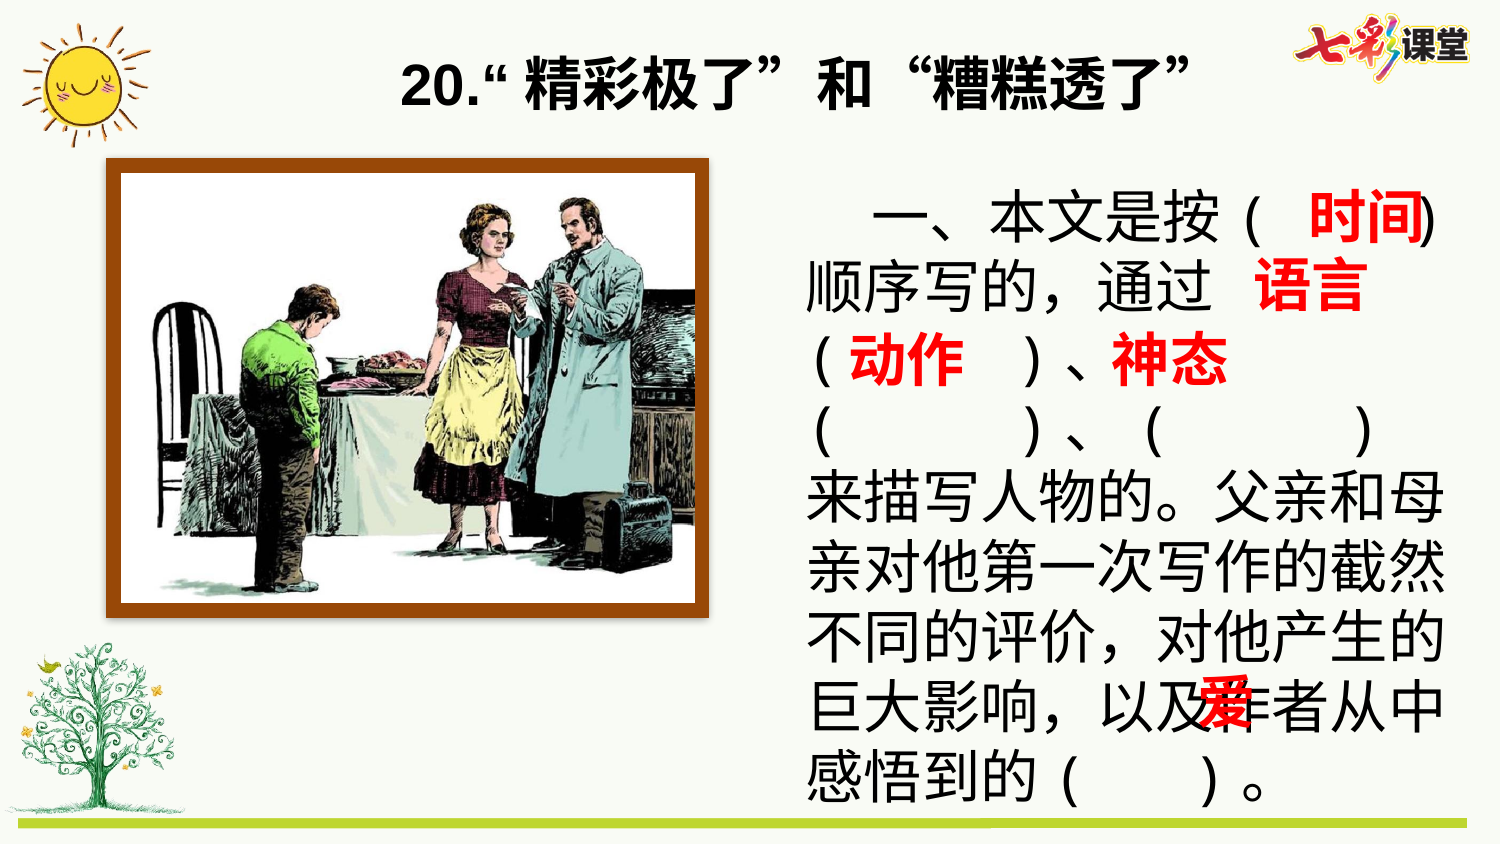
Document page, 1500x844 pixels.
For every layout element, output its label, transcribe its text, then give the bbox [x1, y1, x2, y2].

picture [1291, 9, 1472, 87]
text_box 一、本文是按( )顺序写的，通过( )、( )、( )来描写人物的。父亲和母亲对他第一次写作的截然不同的评价，对他产生的巨大影响，以及作者从中感悟到的( )。 [790, 172, 1462, 818]
text_box 20.“精彩极了”和“糟糕透了” [385, 39, 1239, 124]
text_box 动作 [833, 315, 1001, 401]
text_box 神态 [1097, 315, 1244, 401]
picture [0, 0, 173, 172]
picture [120, 172, 696, 604]
text_box 爱 [1182, 658, 1272, 743]
text_box 时间 [1293, 172, 1475, 258]
text_box 语言 [1238, 240, 1447, 326]
picture [0, 608, 1467, 844]
